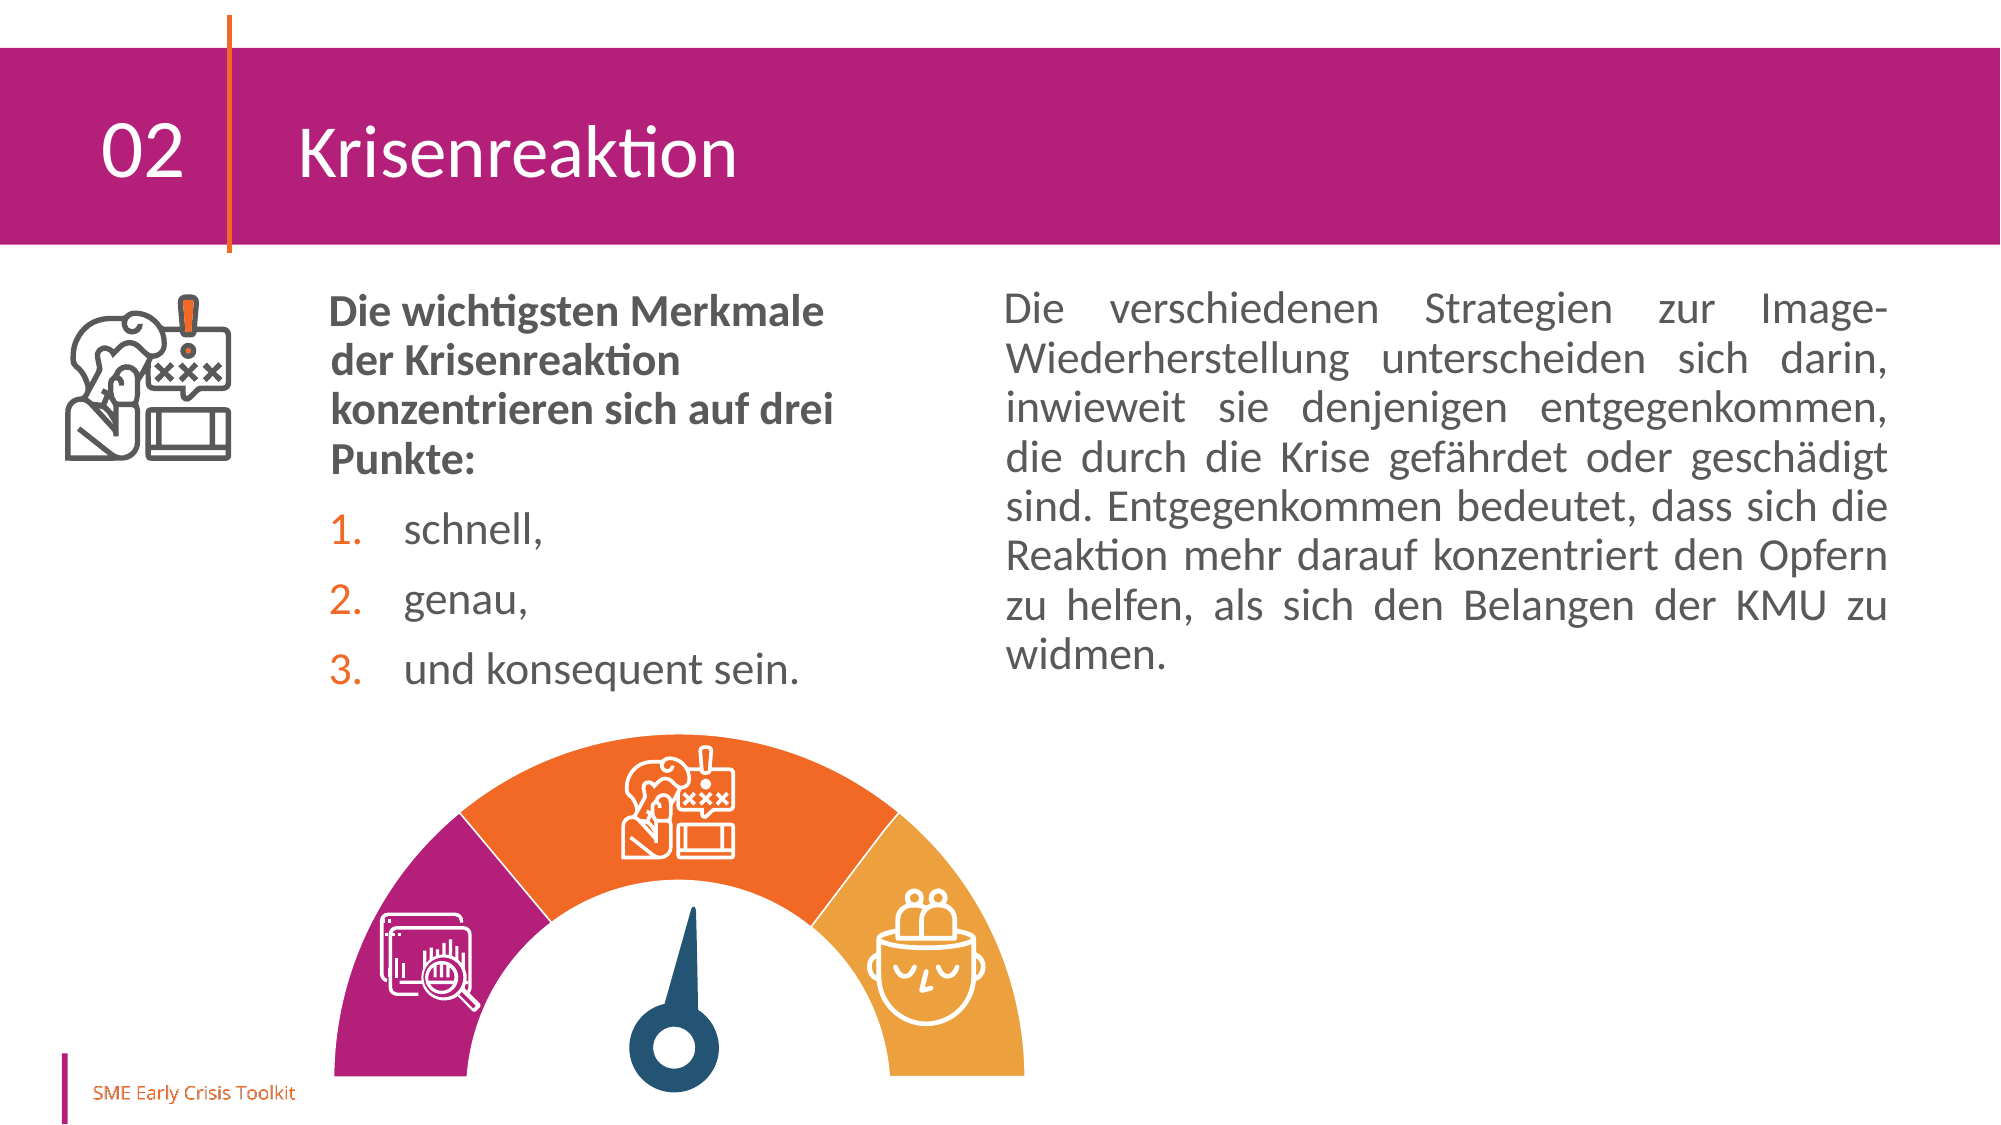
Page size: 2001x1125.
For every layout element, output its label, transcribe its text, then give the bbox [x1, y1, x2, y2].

text_box [232, 47, 2000, 56]
text_box 02 Krisenreaktion [232, 56, 2000, 245]
text_box 02 Krisenreaktion [86, 56, 227, 245]
text_box [641, 1078, 708, 1093]
text_box [227, 15, 232, 253]
picture [83, 1080, 295, 1104]
text_box Die verschiedenen Strategien zur Image-Wiederherstellung unterscheiden sich darin, inwieweit sie denjenigen entgegenkommen, die durch die Krise gefährdet oder geschädigt sind. Entgegenkommen bedeutet, dass sich die Reaktion mehr darauf konzentriert den Opfern zu helfen, als sich den Belangen der KMU zu widmen. [988, 276, 1904, 977]
text_box [0, 47, 227, 246]
list Die wichtigsten Merkmale der Krisenreaktion konzentrieren sich auf drei Punkte: schnell, genau, und konsequent sein. [313, 278, 880, 1042]
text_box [333, 733, 1026, 1078]
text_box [65, 294, 232, 461]
